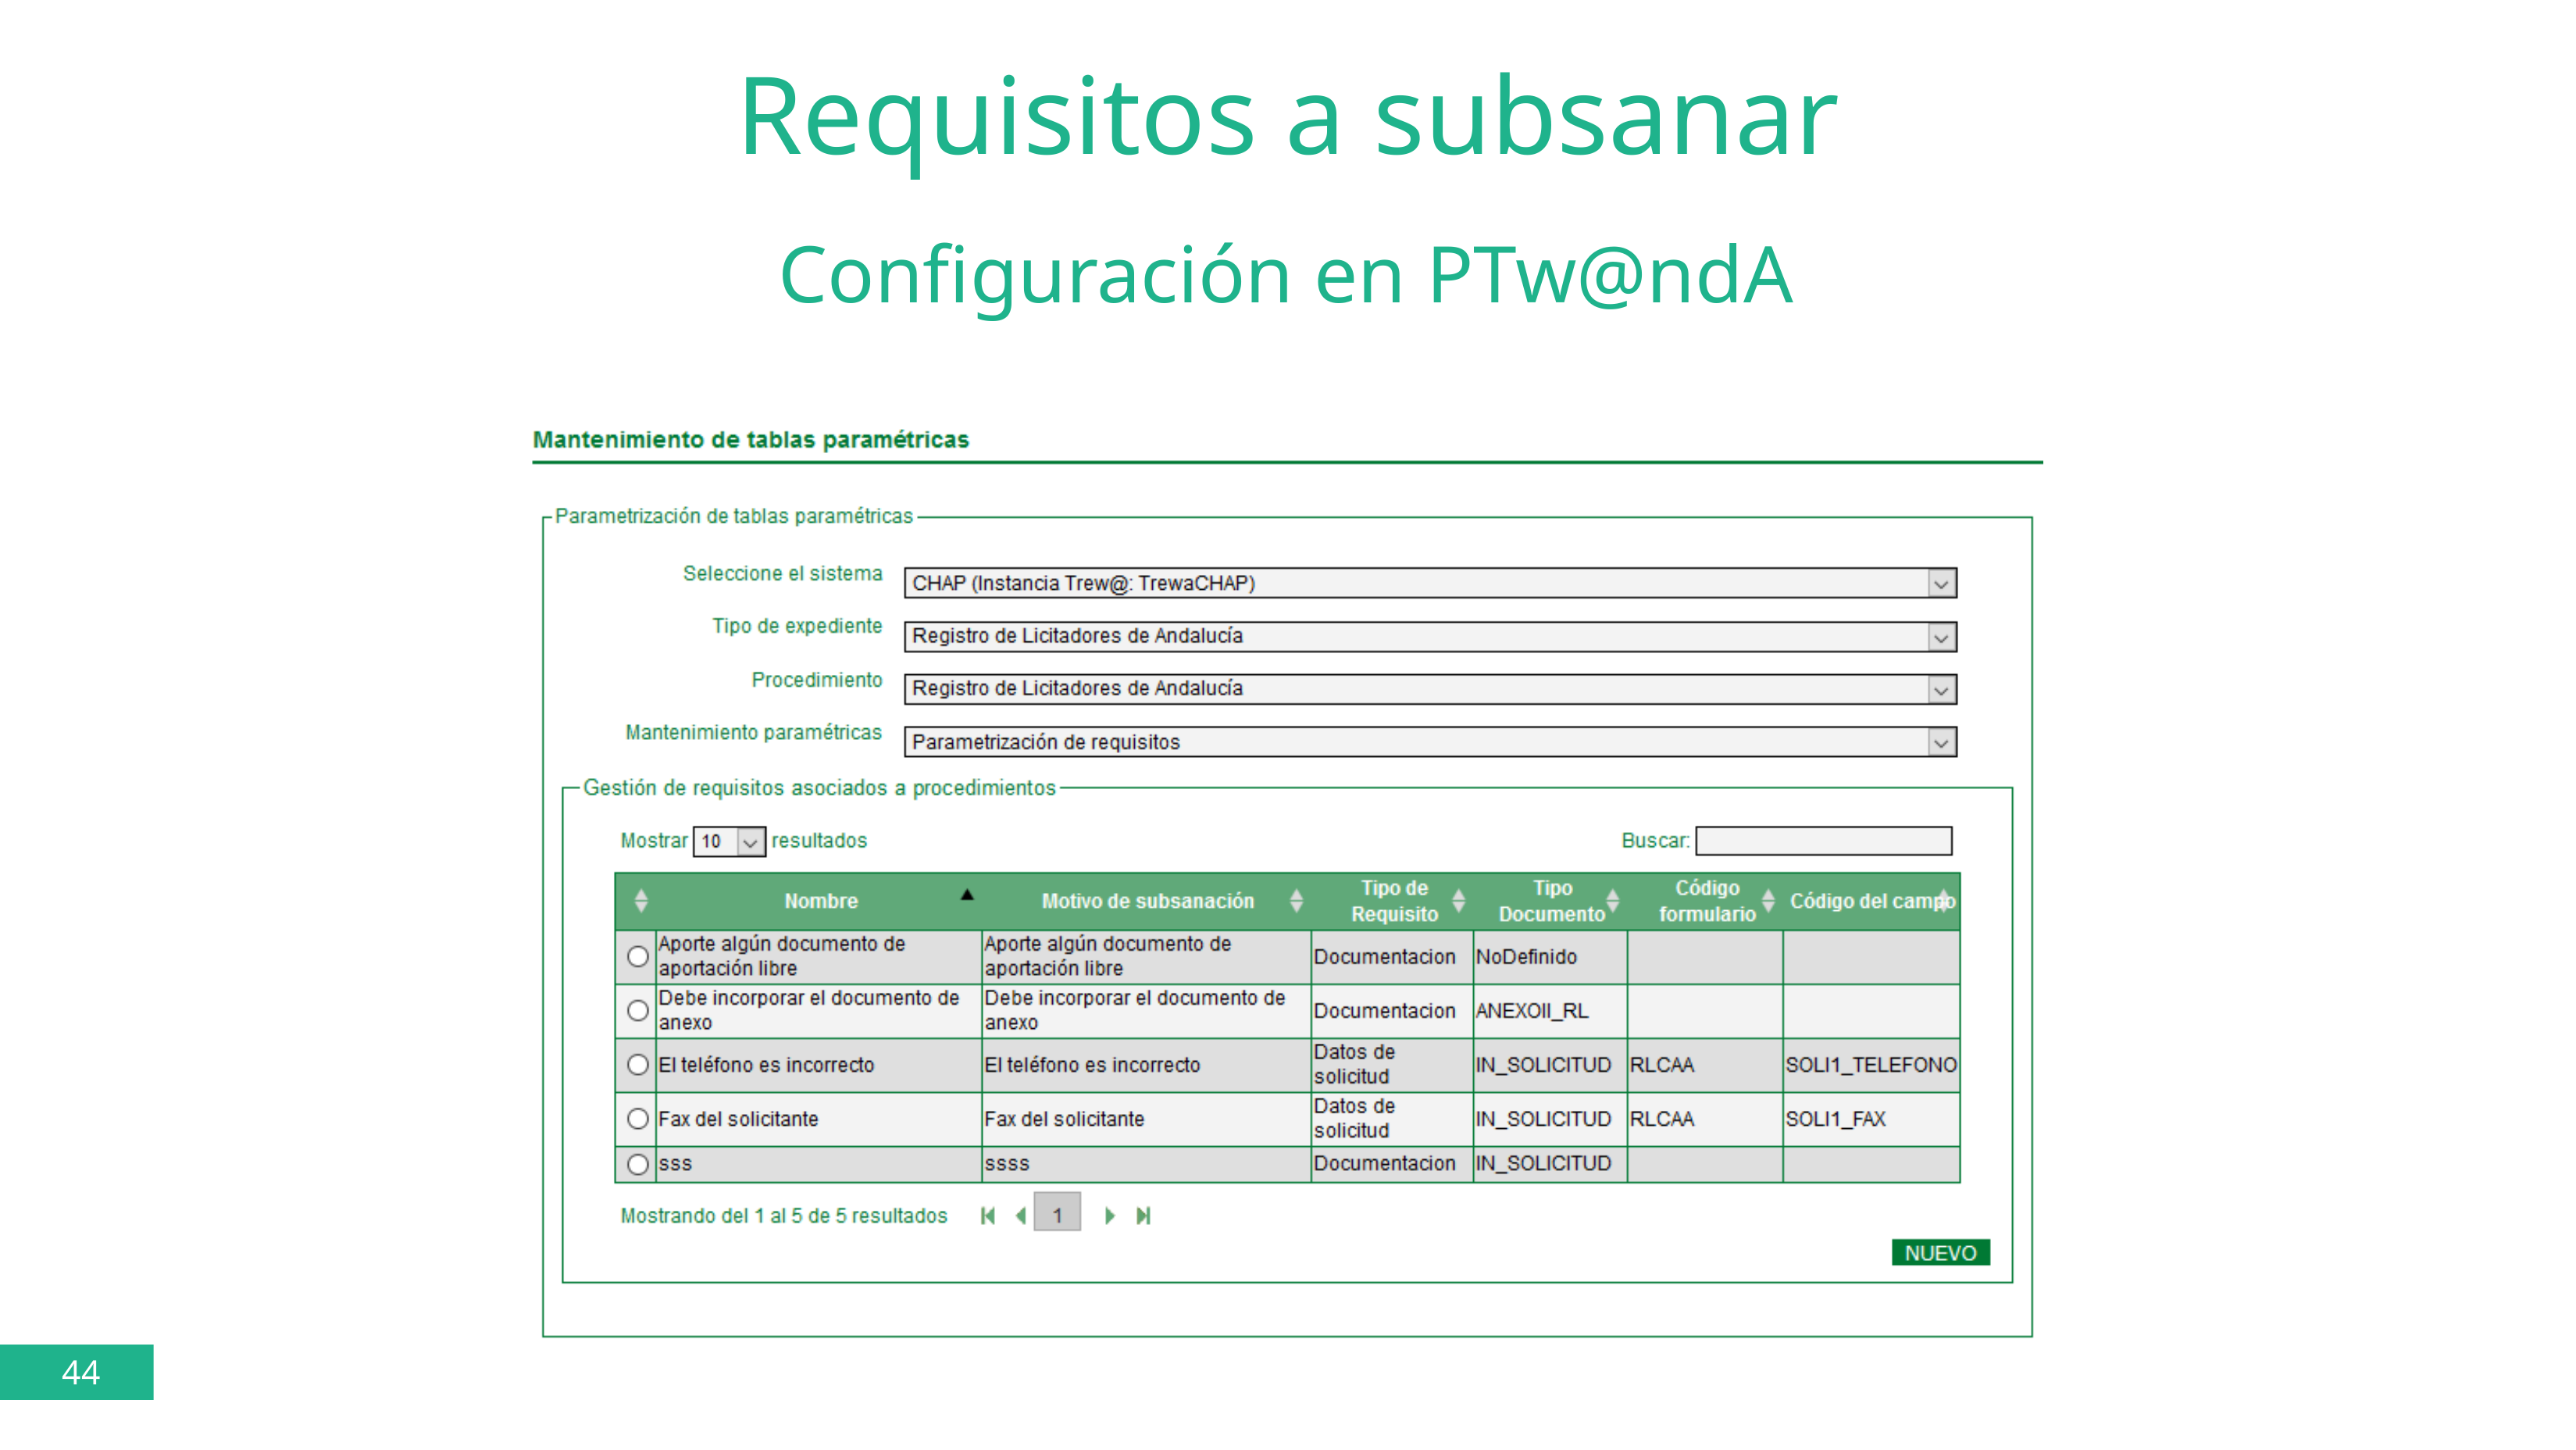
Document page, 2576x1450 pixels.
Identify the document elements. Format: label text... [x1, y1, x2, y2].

text_box [0, 1345, 154, 1400]
text_box Configuración en PTw@ndA [0, 219, 2574, 324]
picture [529, 421, 2043, 1346]
text_box Requisitos a subsanar [0, 41, 2576, 182]
slide_number 44 [41, 1351, 112, 1394]
